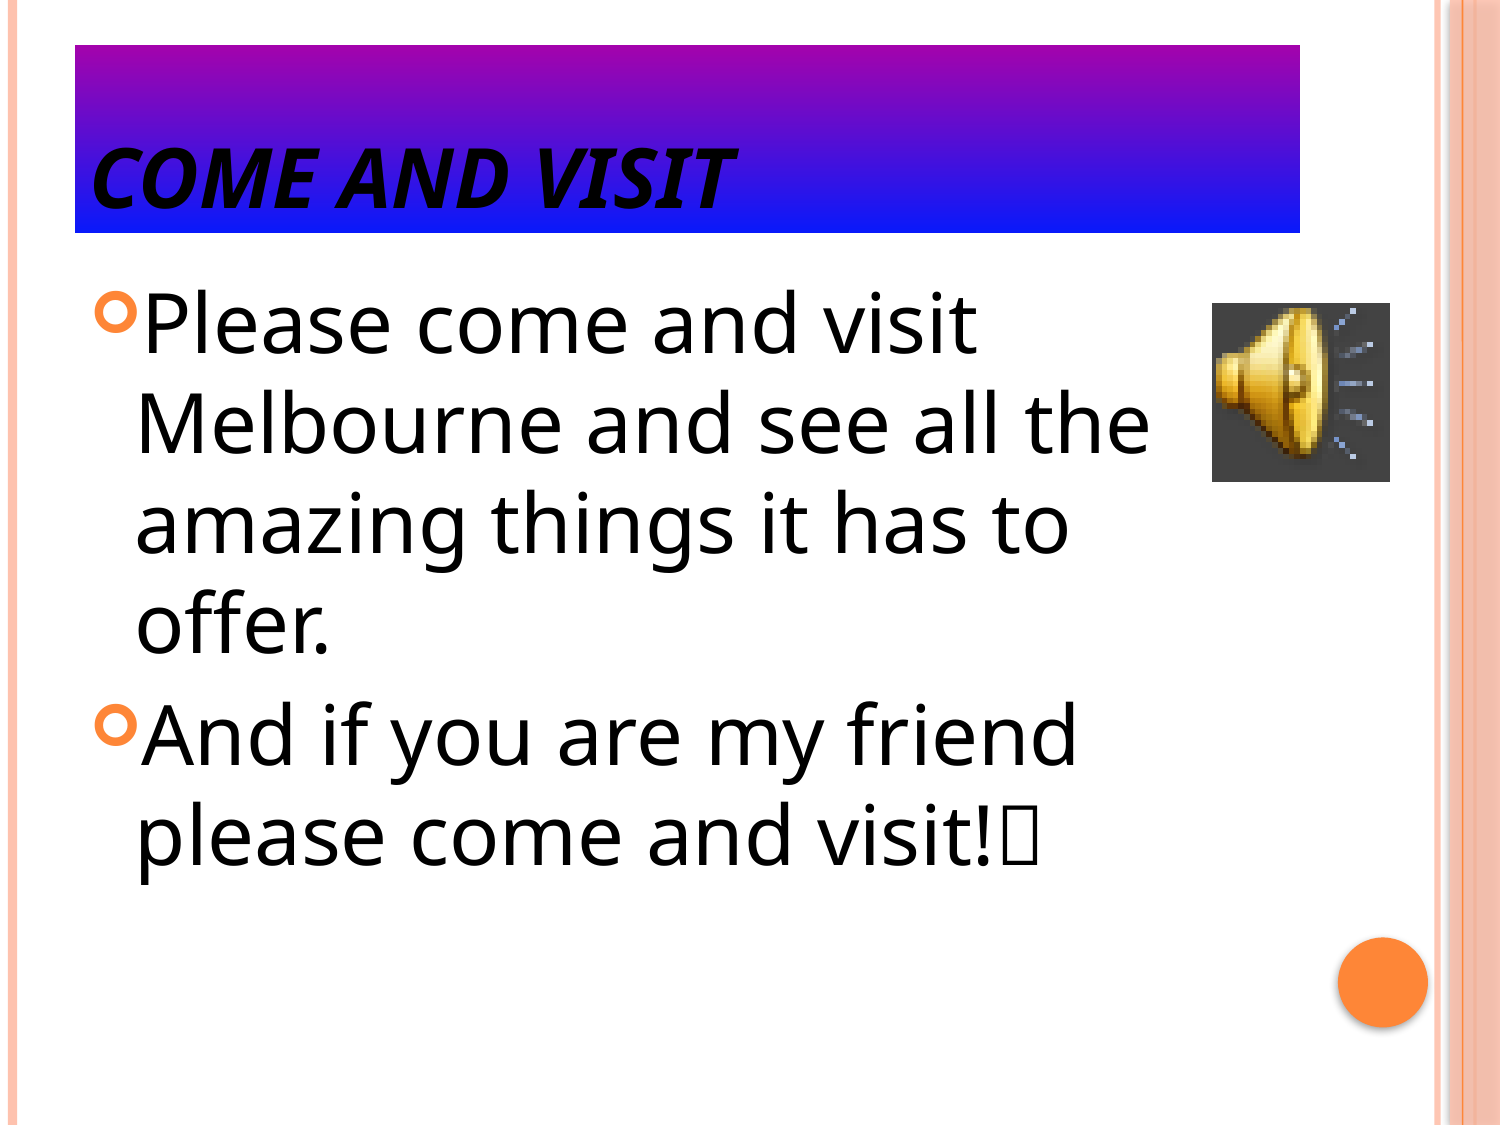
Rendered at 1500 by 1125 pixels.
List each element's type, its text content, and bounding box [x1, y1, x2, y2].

title Come and visit [75, 45, 1300, 233]
picture [1210, 302, 1392, 484]
list Please come and visit Melbourne and see all the amazing things it has to offer. And if you are my friend please come and visit! [75, 262, 1300, 1062]
